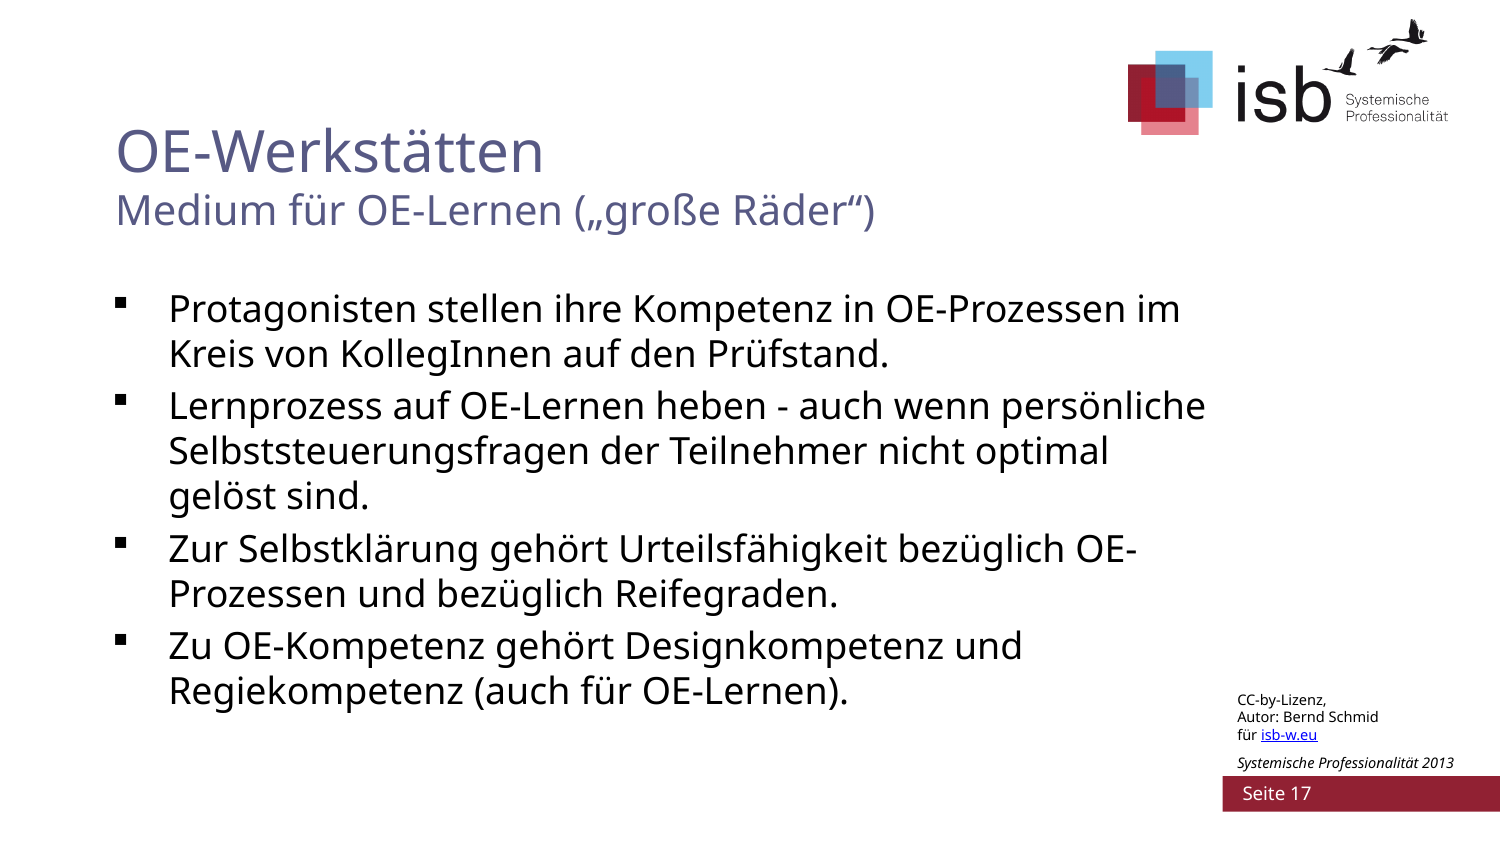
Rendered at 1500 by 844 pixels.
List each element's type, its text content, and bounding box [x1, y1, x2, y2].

text_box CC-by-Lizenz, Autor: Bernd Schmid für isb-w.eu Systemische Professionalität 2013 [1222, 543, 1500, 844]
list Protagonisten stellen ihre Kompetenz in OE-Prozessen im Kreis von KollegInnen auf den Prüfstand. Lernprozess auf OE-Lernen heben - auch wenn persönliche Selbststeuerungsfragen der Teilnehmer nicht optimal gelöst sind. Zur Selbstklärung gehört Urteilsfähigkeit bezüglich OE-Prozessen und bezüglich Reifegraden. Zu OE-Kompetenz gehört Designkompetenz und Regiekompetenz (auch für OE-Lernen). [100, 281, 1223, 812]
title OE-Werkstätten Medium für OE-Lernen („große Räder“) [100, 67, 1223, 281]
picture [1128, 14, 1461, 139]
